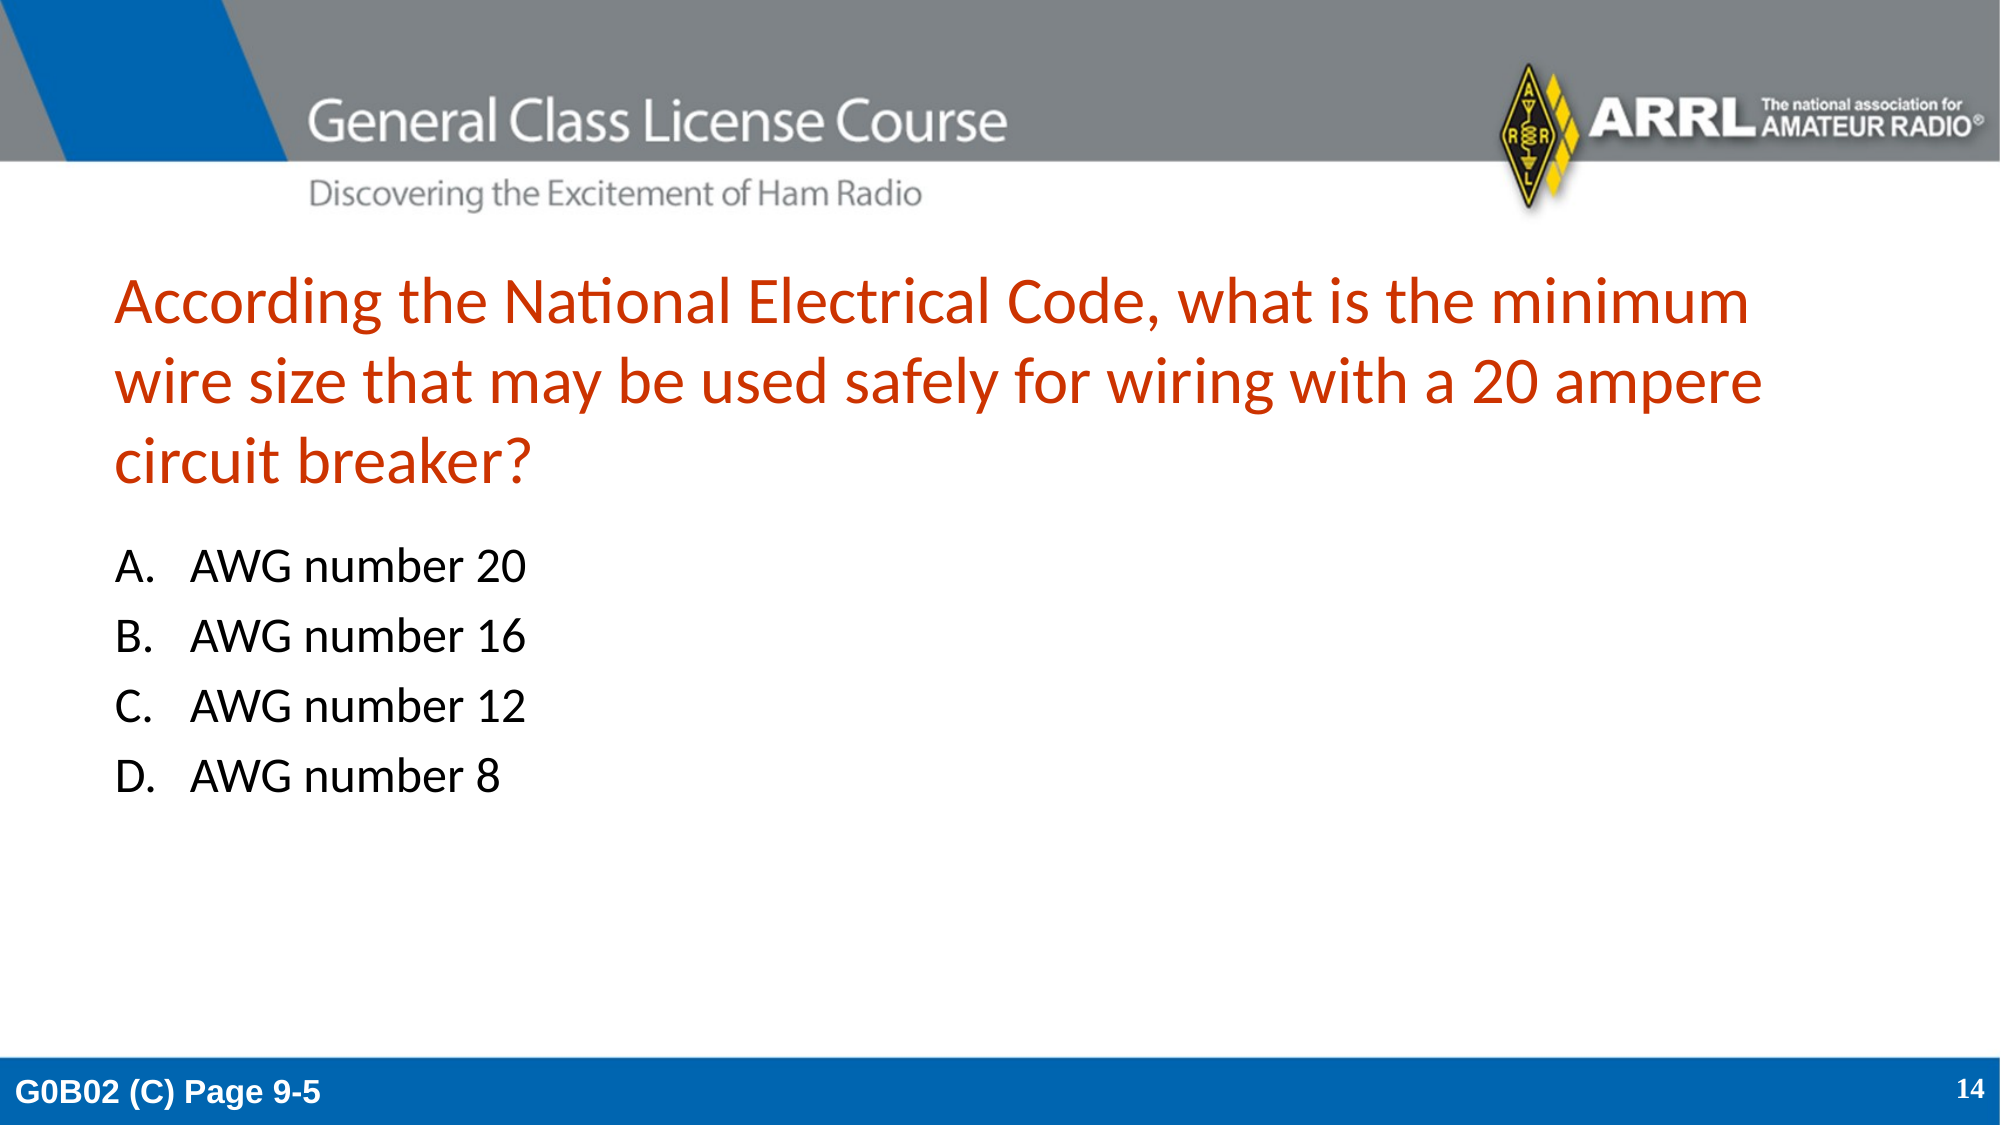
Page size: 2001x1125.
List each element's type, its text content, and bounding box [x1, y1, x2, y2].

text_box 14 [1875, 1062, 2000, 1113]
title According the National Electrical Code, what is the minimum wire size that may be used safely for wiring with a 20 ampere circuit breaker? [99, 249, 1900, 468]
list AWG number 20 AWG number 16 AWG number 12 AWG number 8 [99, 525, 1900, 1005]
picture [0, 0, 2001, 1125]
text_box G0B02 (C) Page 9-5 [0, 1062, 1313, 1118]
